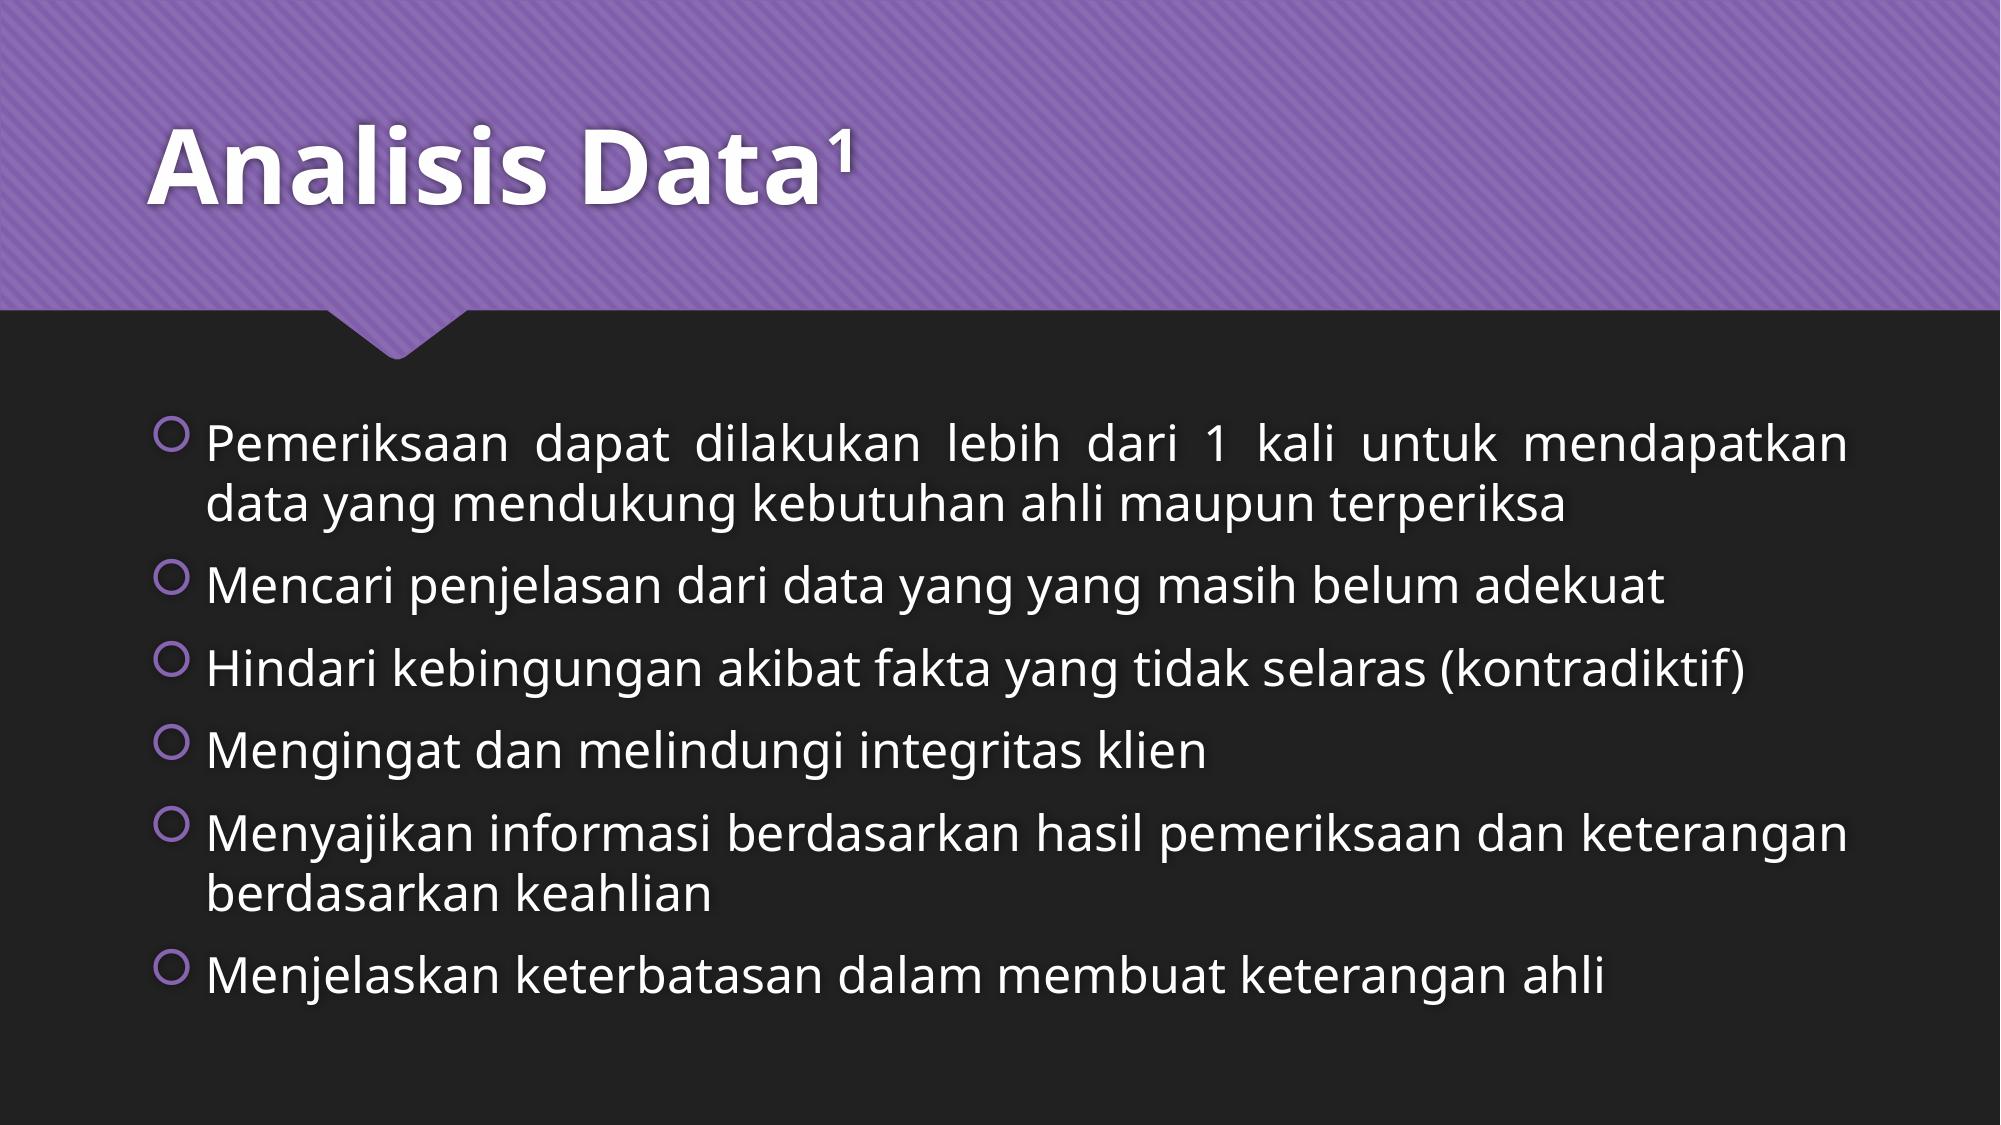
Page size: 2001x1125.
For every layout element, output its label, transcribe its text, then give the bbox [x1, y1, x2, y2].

title Analisis Data1 [132, 73, 1868, 233]
list Pemeriksaan dapat dilakukan lebih dari 1 kali untuk mendapatkan data yang mendukung kebutuhan ahli maupun terperiksa Mencari penjelasan dari data yang yang masih belum adekuat Hindari kebingungan akibat fakta yang tidak selaras (kontradiktif) Mengingat dan melindungi integritas klien Menyajikan informasi berdasarkan hasil pemeriksaan dan keterangan berdasarkan keahlian Menjelaskan keterbatasan dalam membuat keterangan ahli [134, 318, 1866, 1097]
